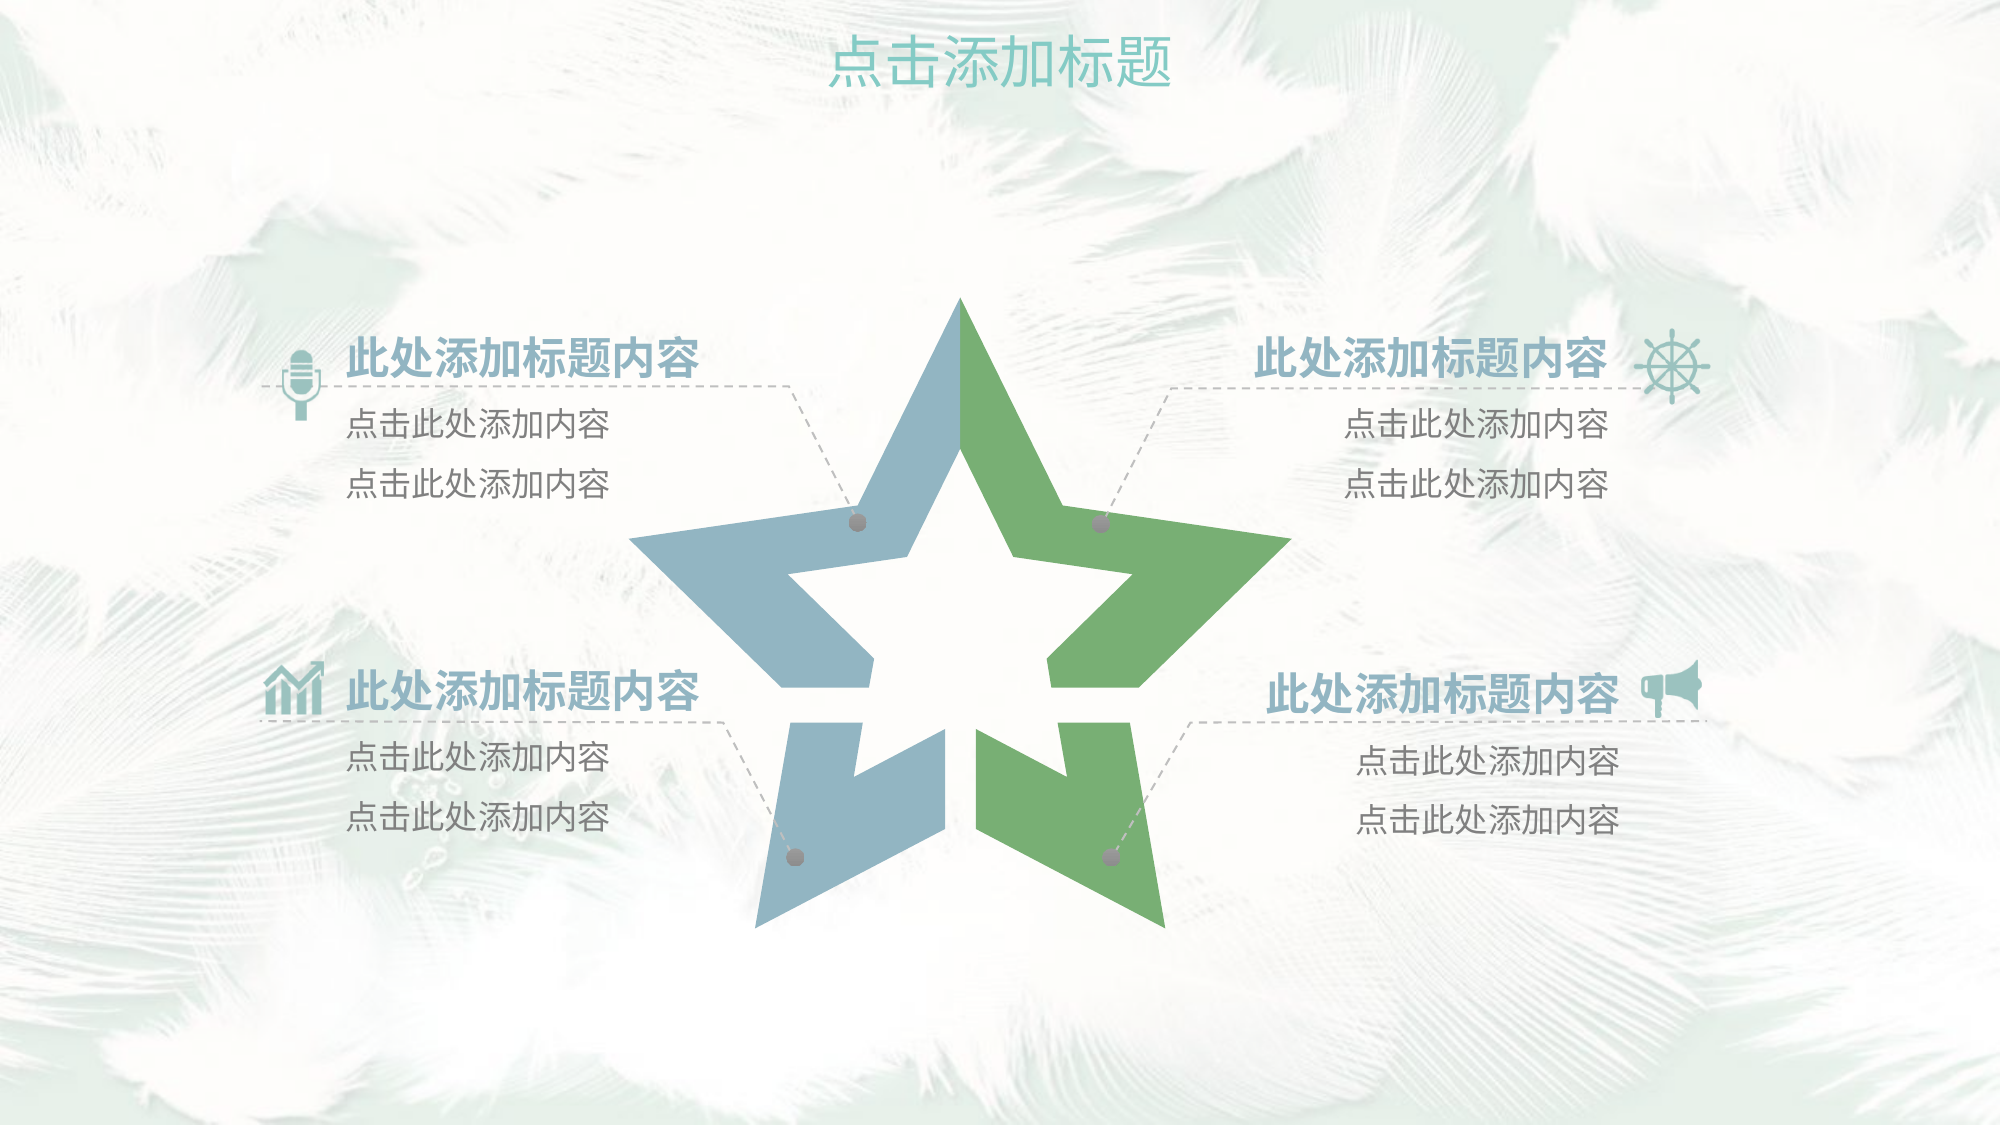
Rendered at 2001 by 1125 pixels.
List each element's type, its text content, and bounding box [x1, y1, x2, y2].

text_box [244, 295, 1717, 929]
text_box 点击添加标题 [383, 26, 1617, 104]
text_box 52% [0, 0, 2000, 1125]
